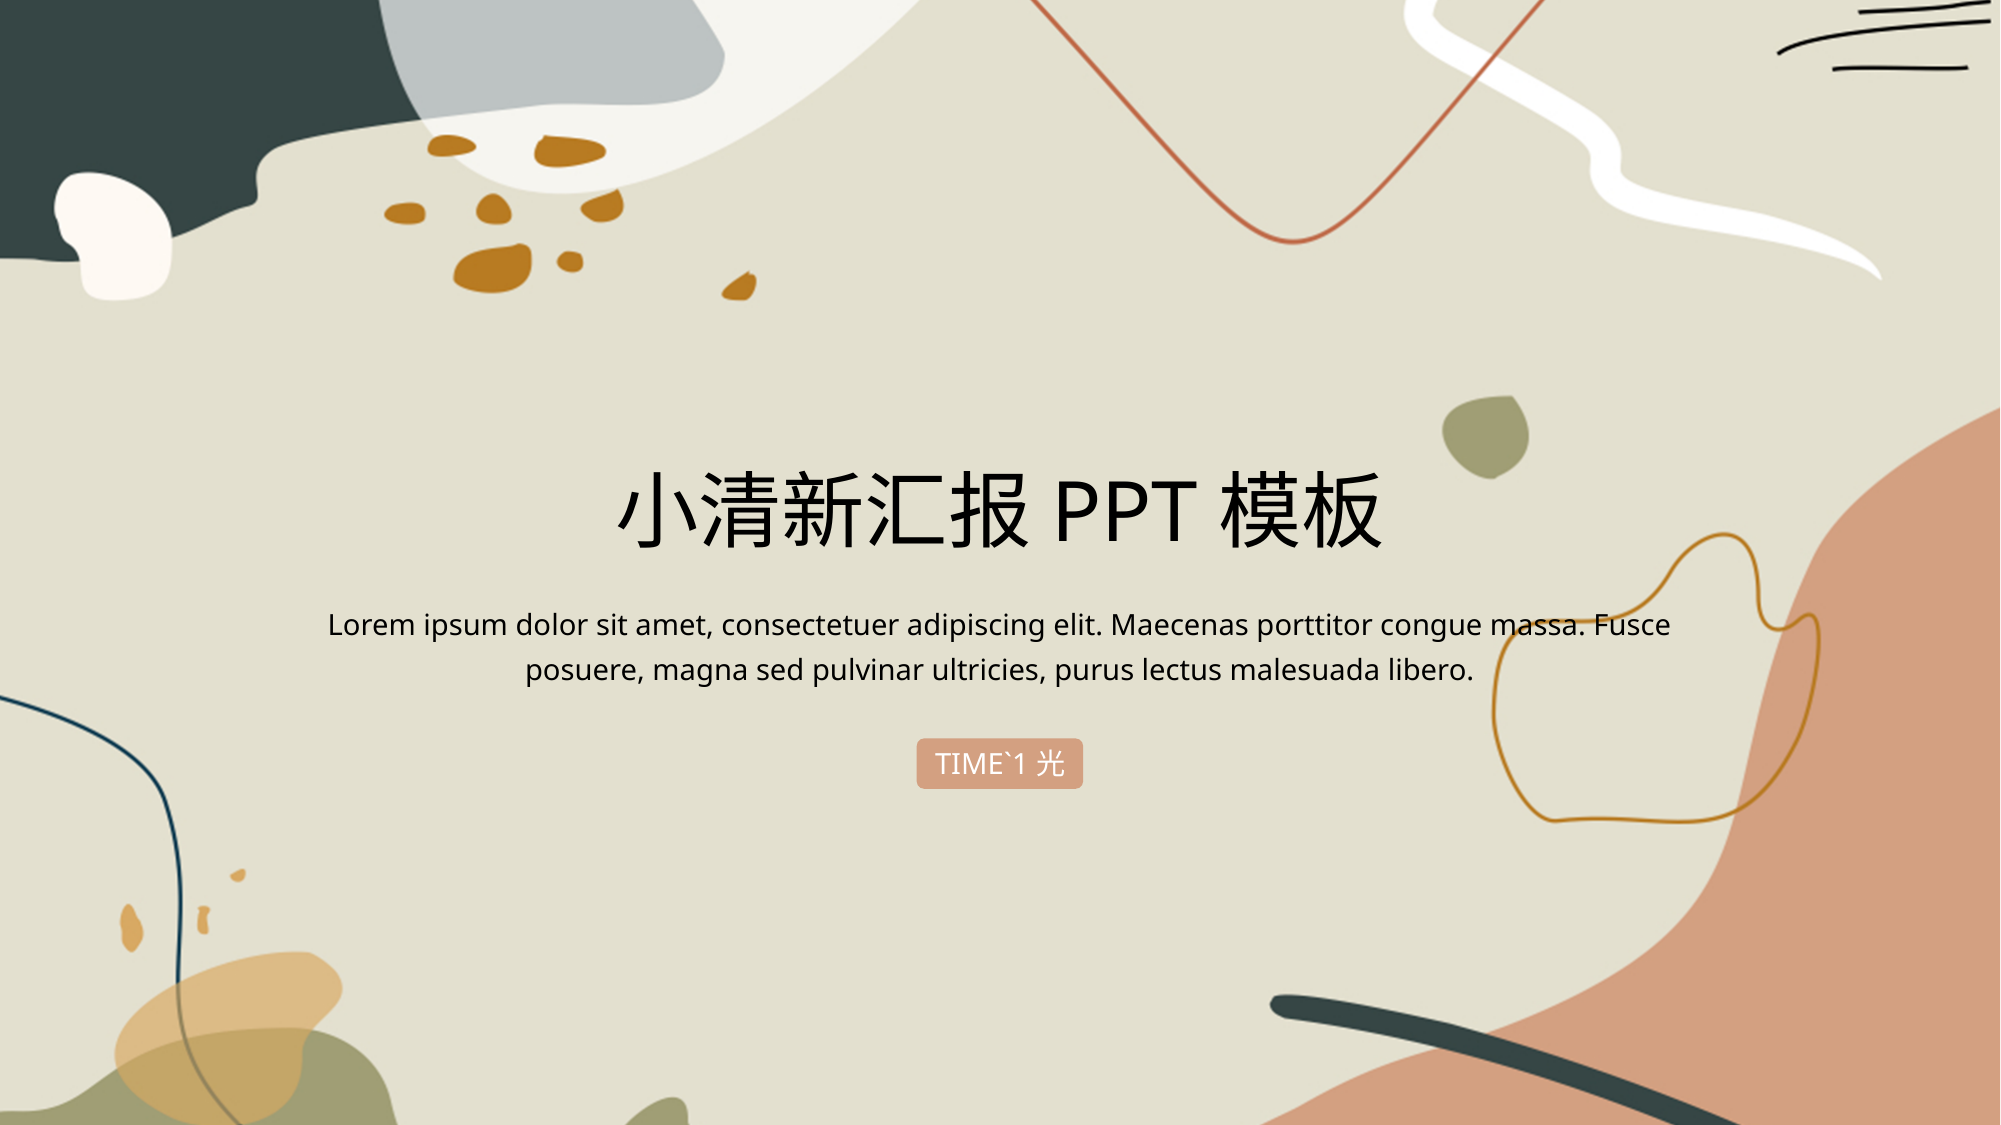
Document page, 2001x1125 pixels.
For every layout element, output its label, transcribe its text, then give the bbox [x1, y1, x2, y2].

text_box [916, 738, 1084, 789]
text_box Lorem ipsum dolor sit amet, consectetuer adipiscing elit. Maecenas porttitor congue massa. Fusce posuere, magna sed pulvinar ultricies, purus lectus malesuada libero. [301, 588, 1699, 695]
text_box 小清新汇报PPT模板 [600, 450, 1400, 567]
picture [0, 0, 2001, 1125]
